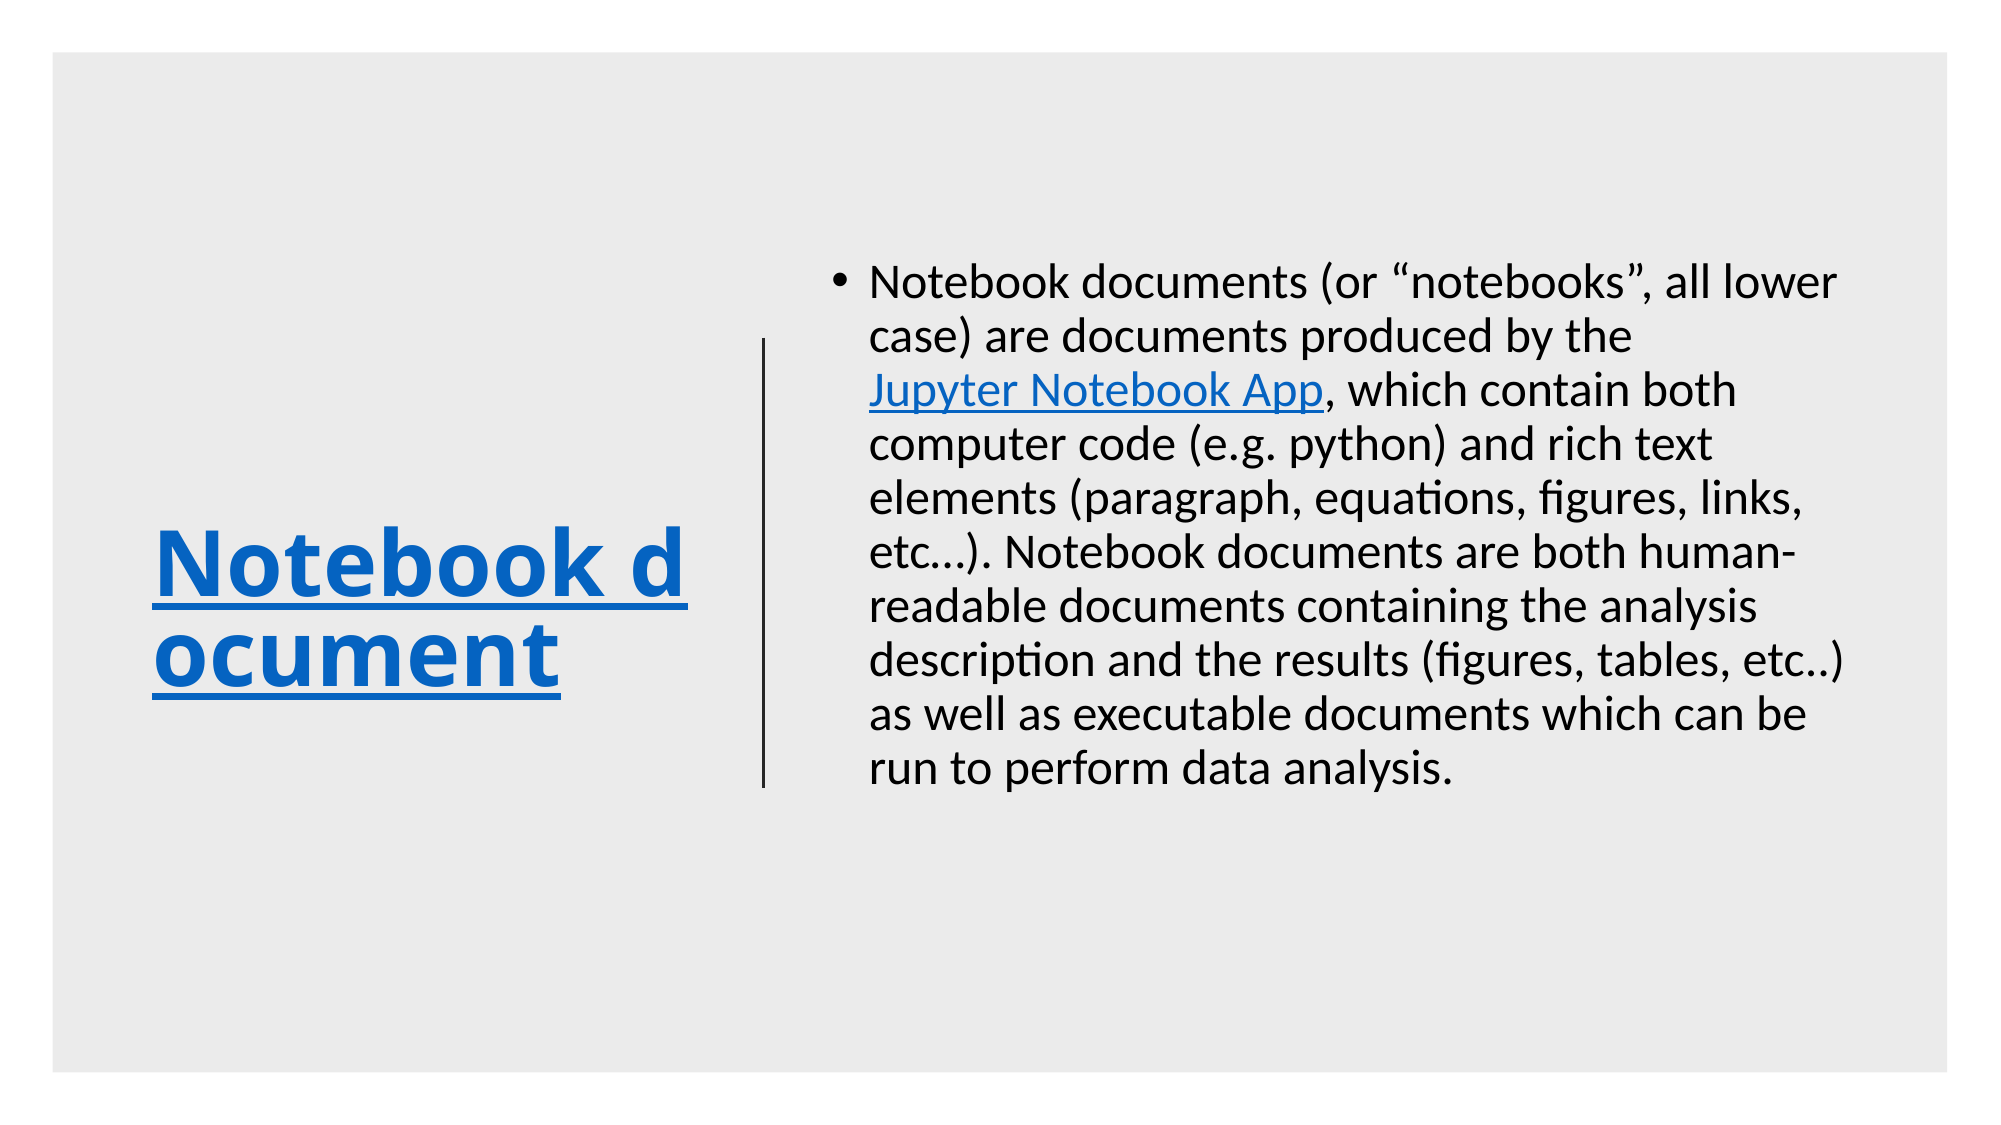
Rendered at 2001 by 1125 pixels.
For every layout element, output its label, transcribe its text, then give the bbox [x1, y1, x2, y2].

list Notebook documents (or “notebooks”, all lower case) are documents produced by the Jupyter Notebook App, which contain both computer code (e.g. python) and rich text elements (paragraph, equations, figures, links, etc…). Notebook documents are both human-readable documents containing the analysis description and the results (figures, tables, etc..) as well as executable documents which can be run to perform data analysis. [816, 158, 1863, 967]
text_box [52, 51, 1948, 1073]
title Notebook document [137, 158, 711, 967]
